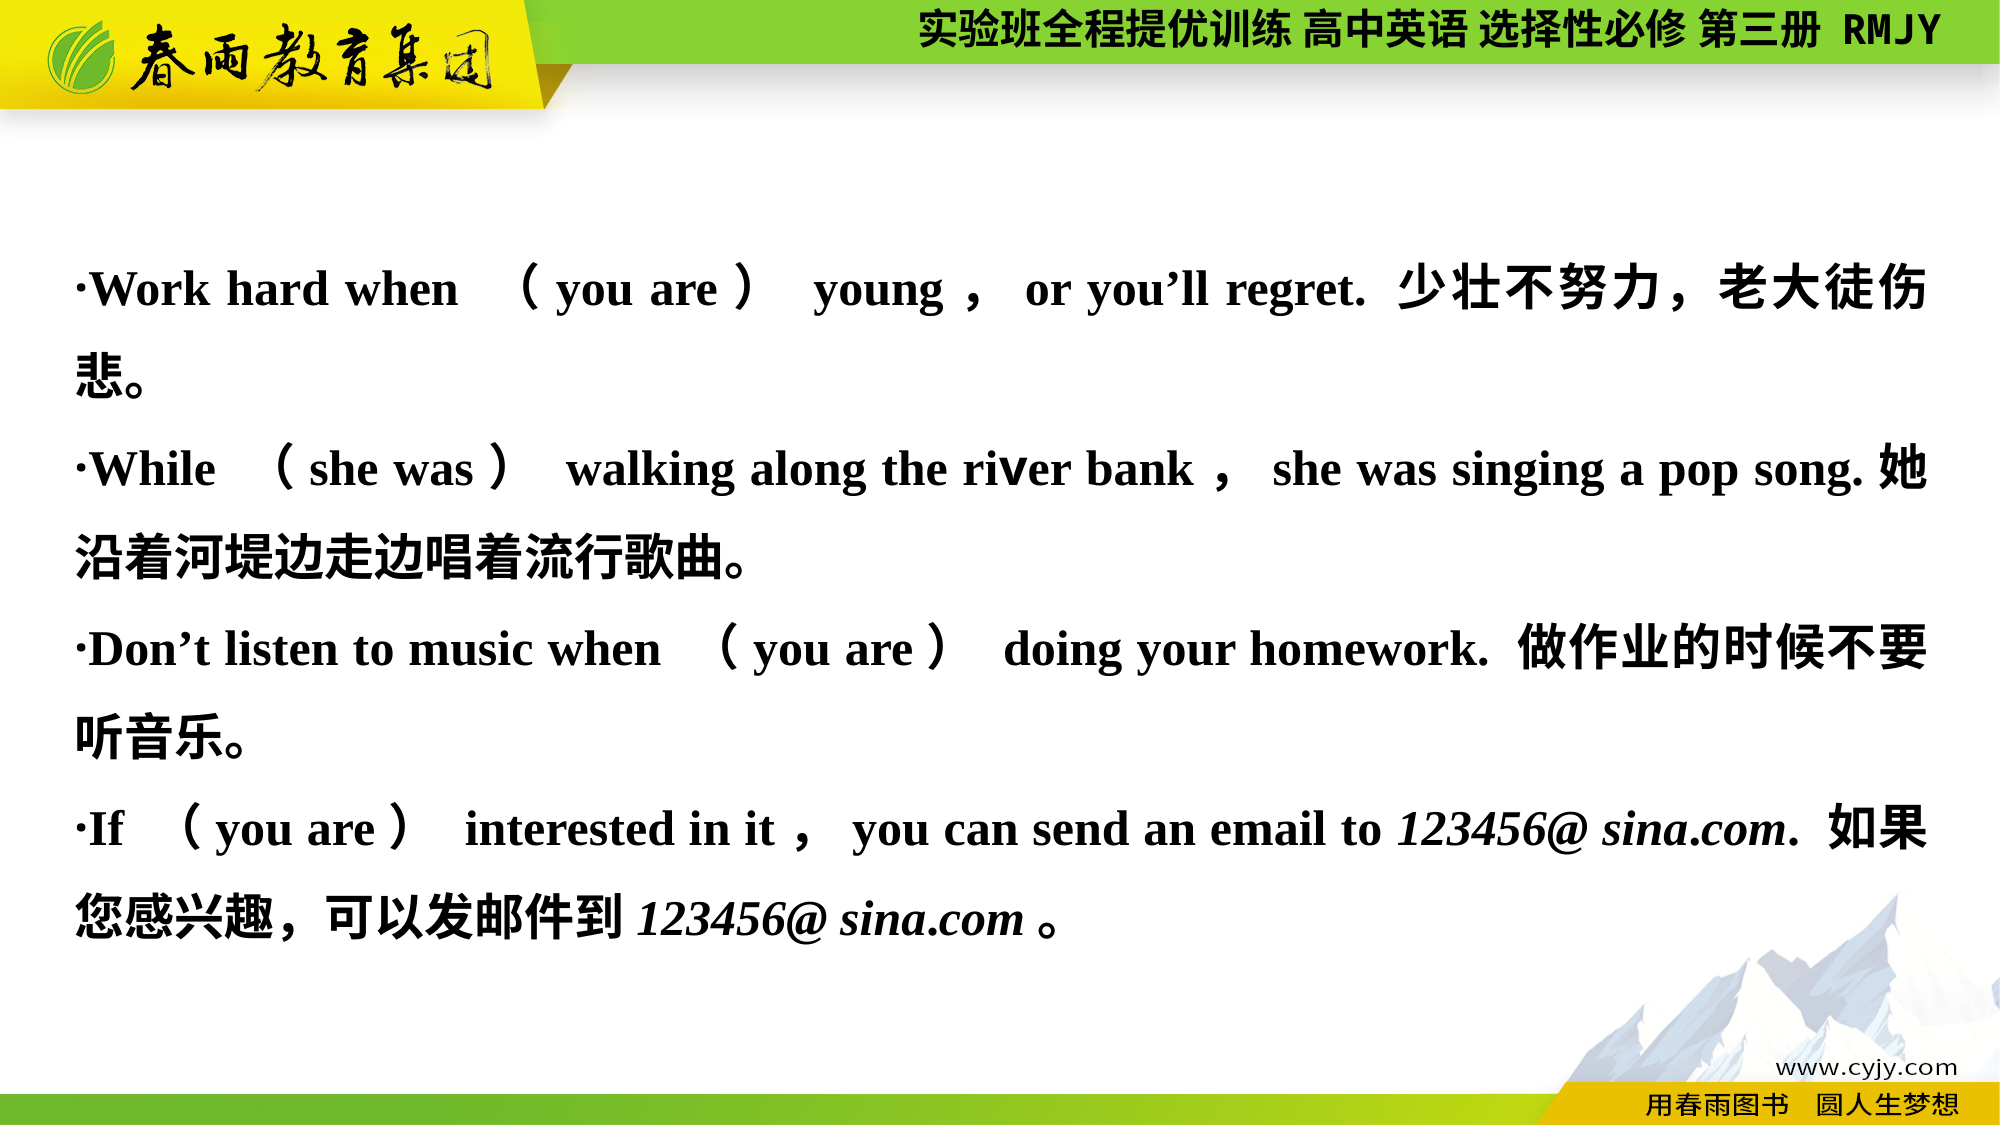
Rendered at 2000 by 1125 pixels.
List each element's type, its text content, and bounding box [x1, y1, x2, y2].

list ·Work hard when （you are） young，or you’ll regret. 少壮不努力，老大徒伤悲。 ·While （she was） walking along the river bank，she was singing a pop song.她沿着河堤边走边唱着流行歌曲。 ·Don’t listen to music when （you are） doing your homework. 做作业的时候不要听音乐。 ·If （you are） interested in it，you can send an email to 123456@ sina.com. 如果您感兴趣，可以发邮件到123456@ sina.com。 [59, 218, 1944, 858]
picture [0, 0, 2000, 1125]
